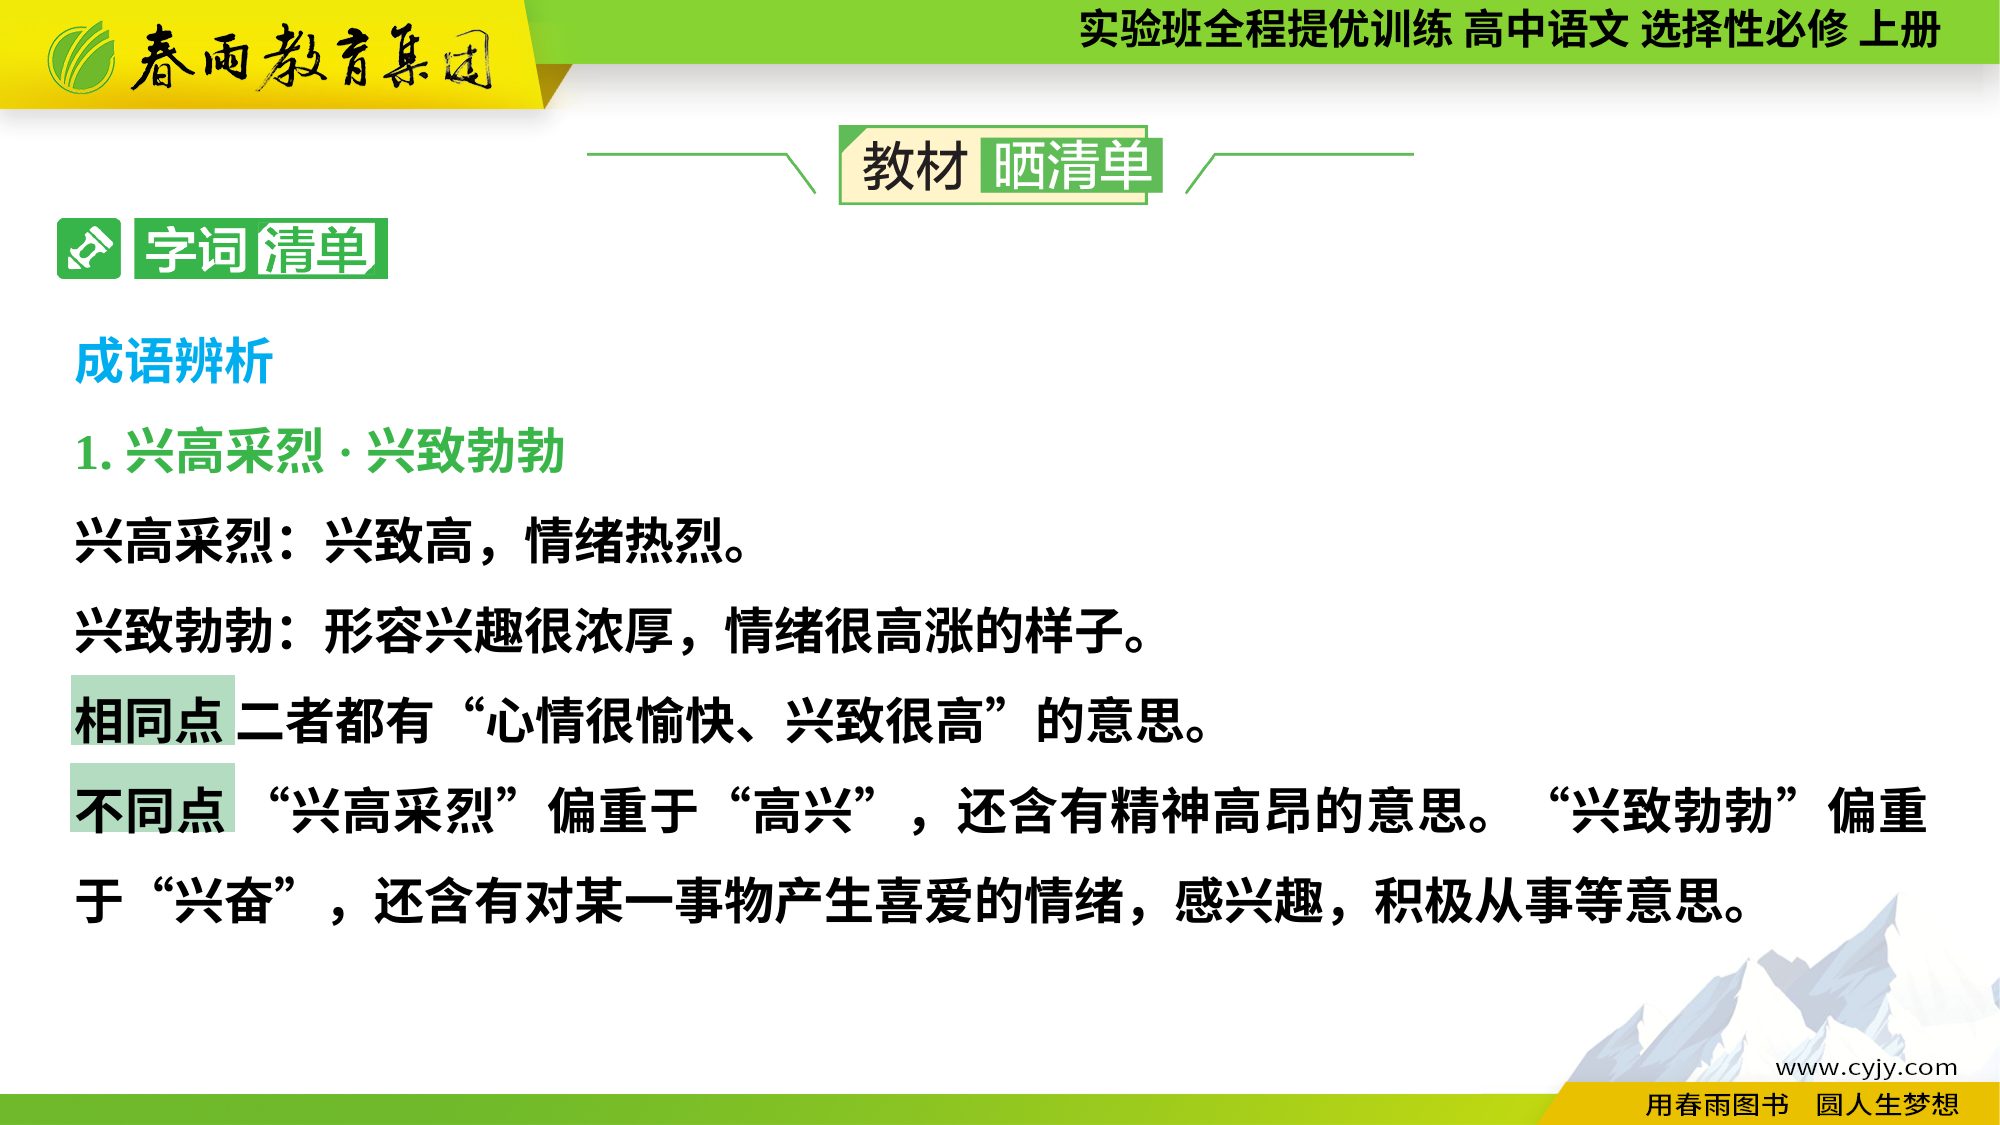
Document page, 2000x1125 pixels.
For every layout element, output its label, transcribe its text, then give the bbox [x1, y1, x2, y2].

list 成语辨析 1.兴高采烈·兴致勃勃 兴高采烈：兴致高，情绪热烈。 兴致勃勃：形容兴趣很浓厚，情绪很高涨的样子。 相同点 二者都有“心情很愉快、兴致很高”的意思。 不同点 “兴高采烈”偏重于“高兴”，还含有精神高昂的意思。“兴致勃勃”偏重于“兴奋”，还含有对某一事物产生喜爱的情绪，感兴趣，积极从事等意思。 [59, 292, 1944, 933]
picture [0, 0, 2000, 1125]
